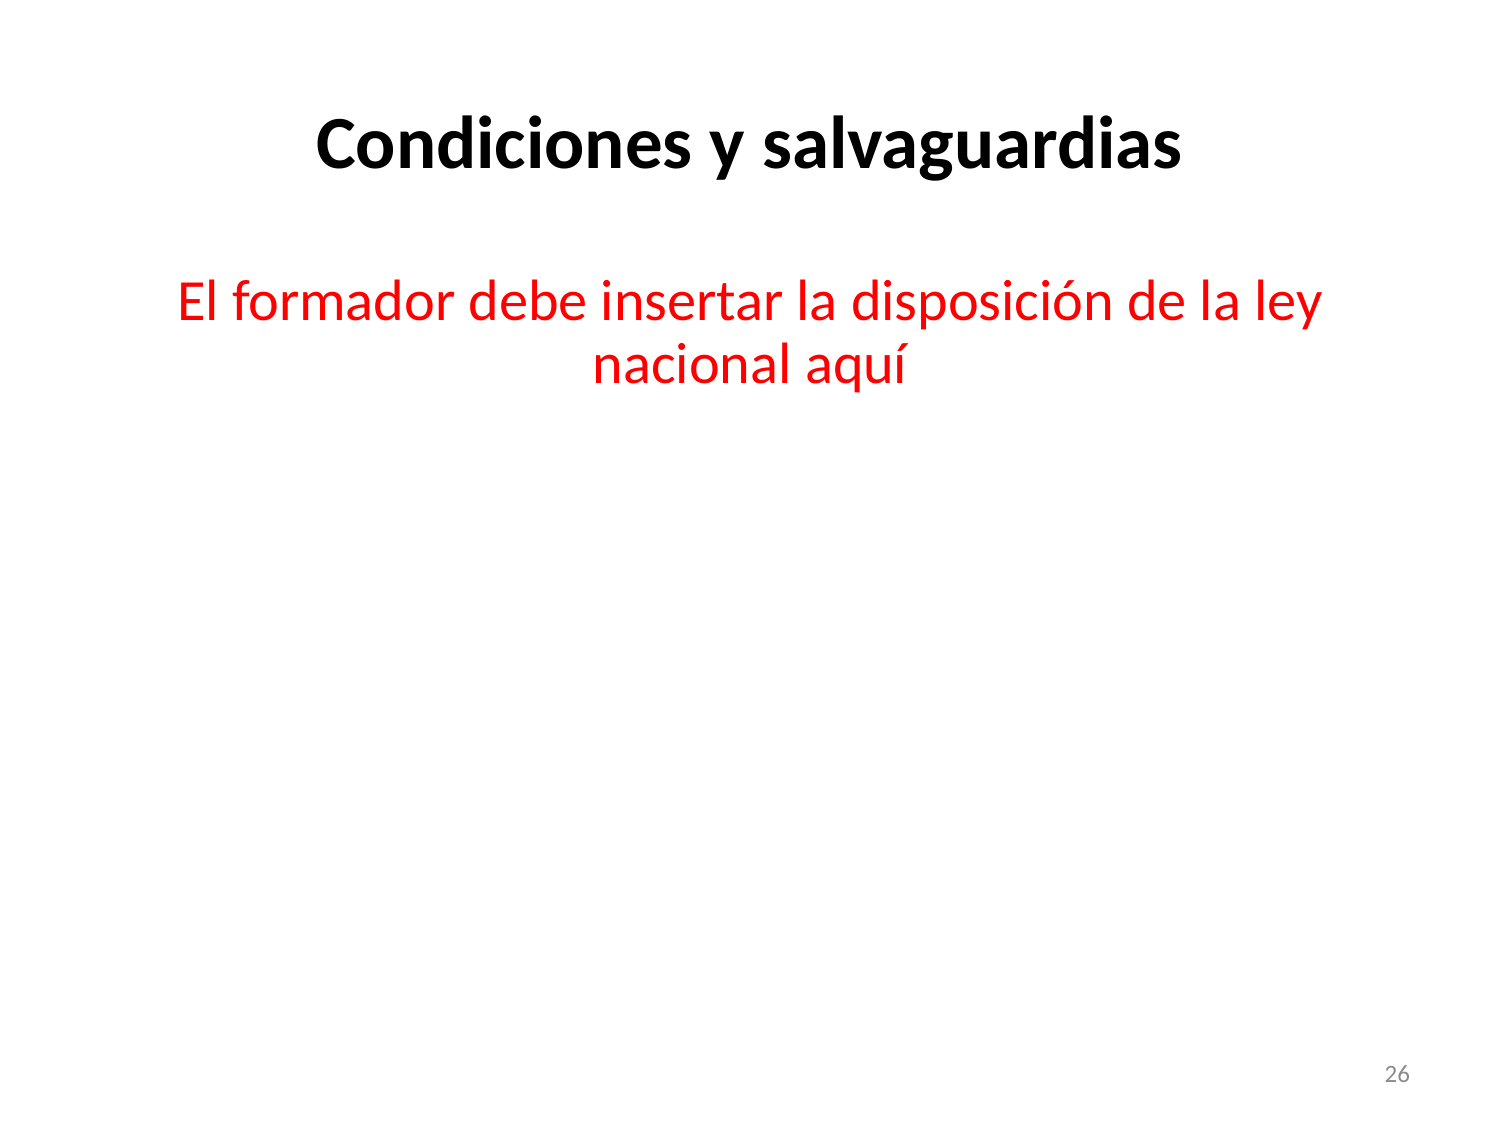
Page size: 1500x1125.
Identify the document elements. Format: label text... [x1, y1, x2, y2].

list El formador debe insertar la disposición de la ley nacional aquí [75, 262, 1425, 1005]
slide_number 26 [1074, 1042, 1425, 1103]
title Condiciones y salvaguardias [75, 45, 1425, 233]
